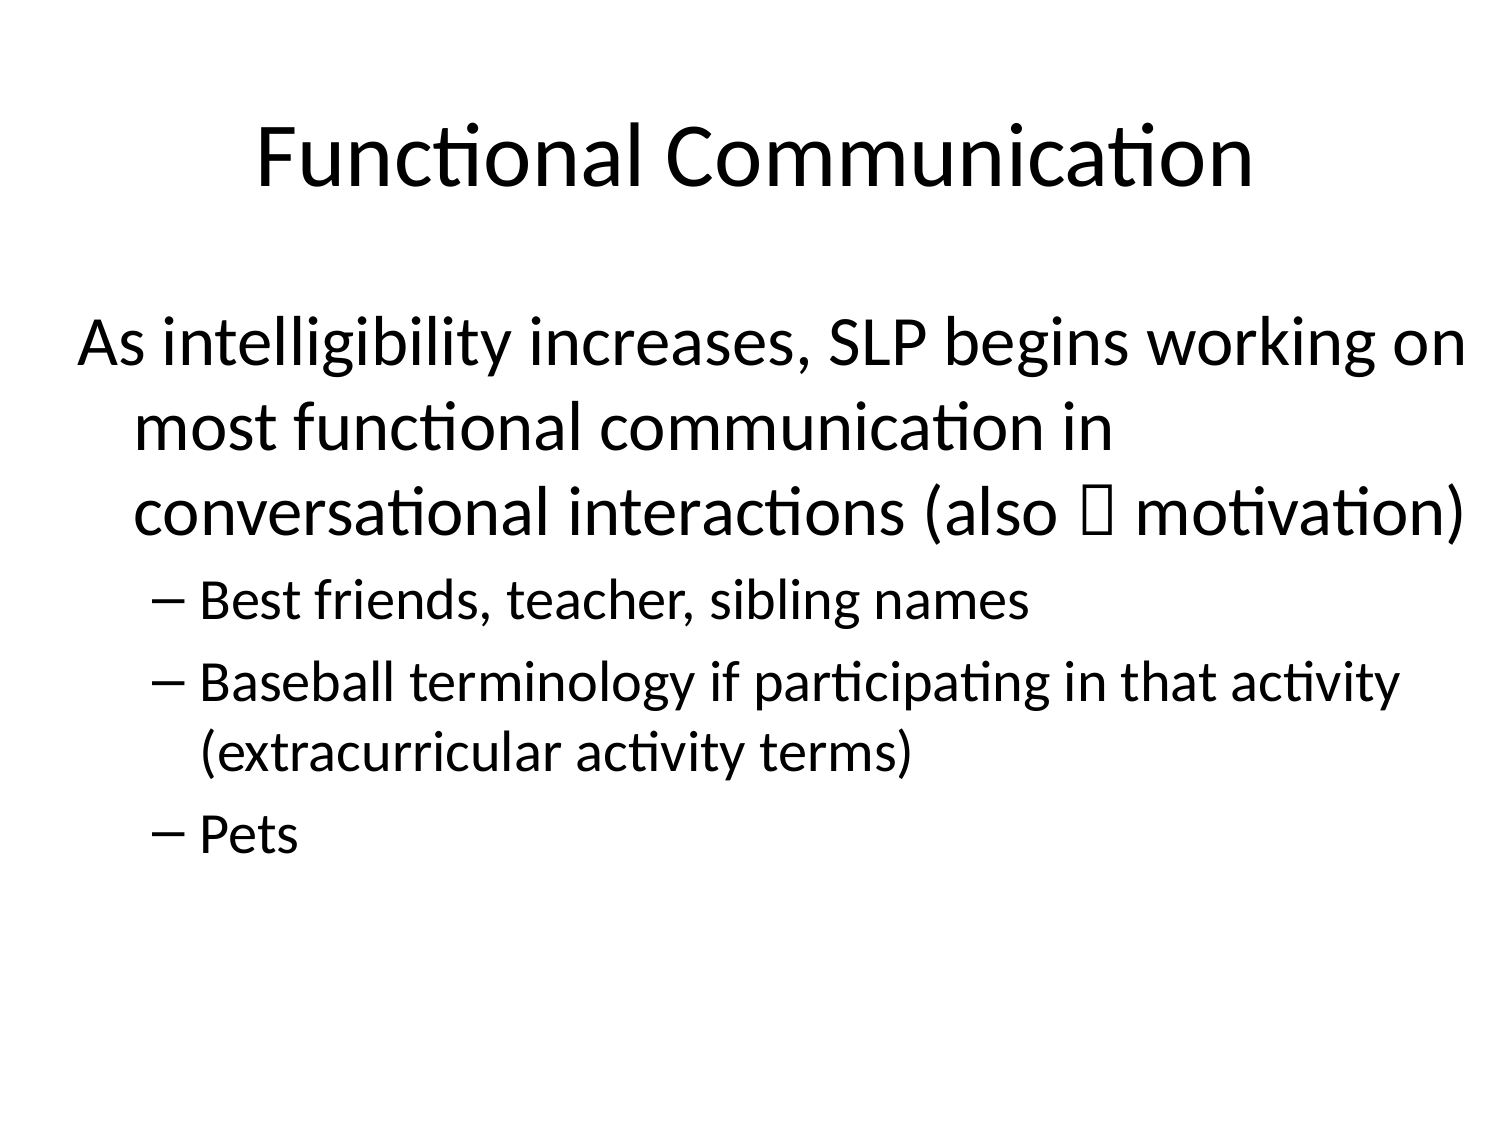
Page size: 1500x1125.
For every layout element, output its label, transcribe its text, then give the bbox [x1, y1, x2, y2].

list As intelligibility increases, SLP begins working on most functional communication in conversational interactions (also  motivation) Best friends, teacher, sibling names Baseball terminology if participating in that activity (extracurricular activity terms) Pets [62, 287, 1500, 1075]
title Functional Communication [125, 62, 1388, 238]
